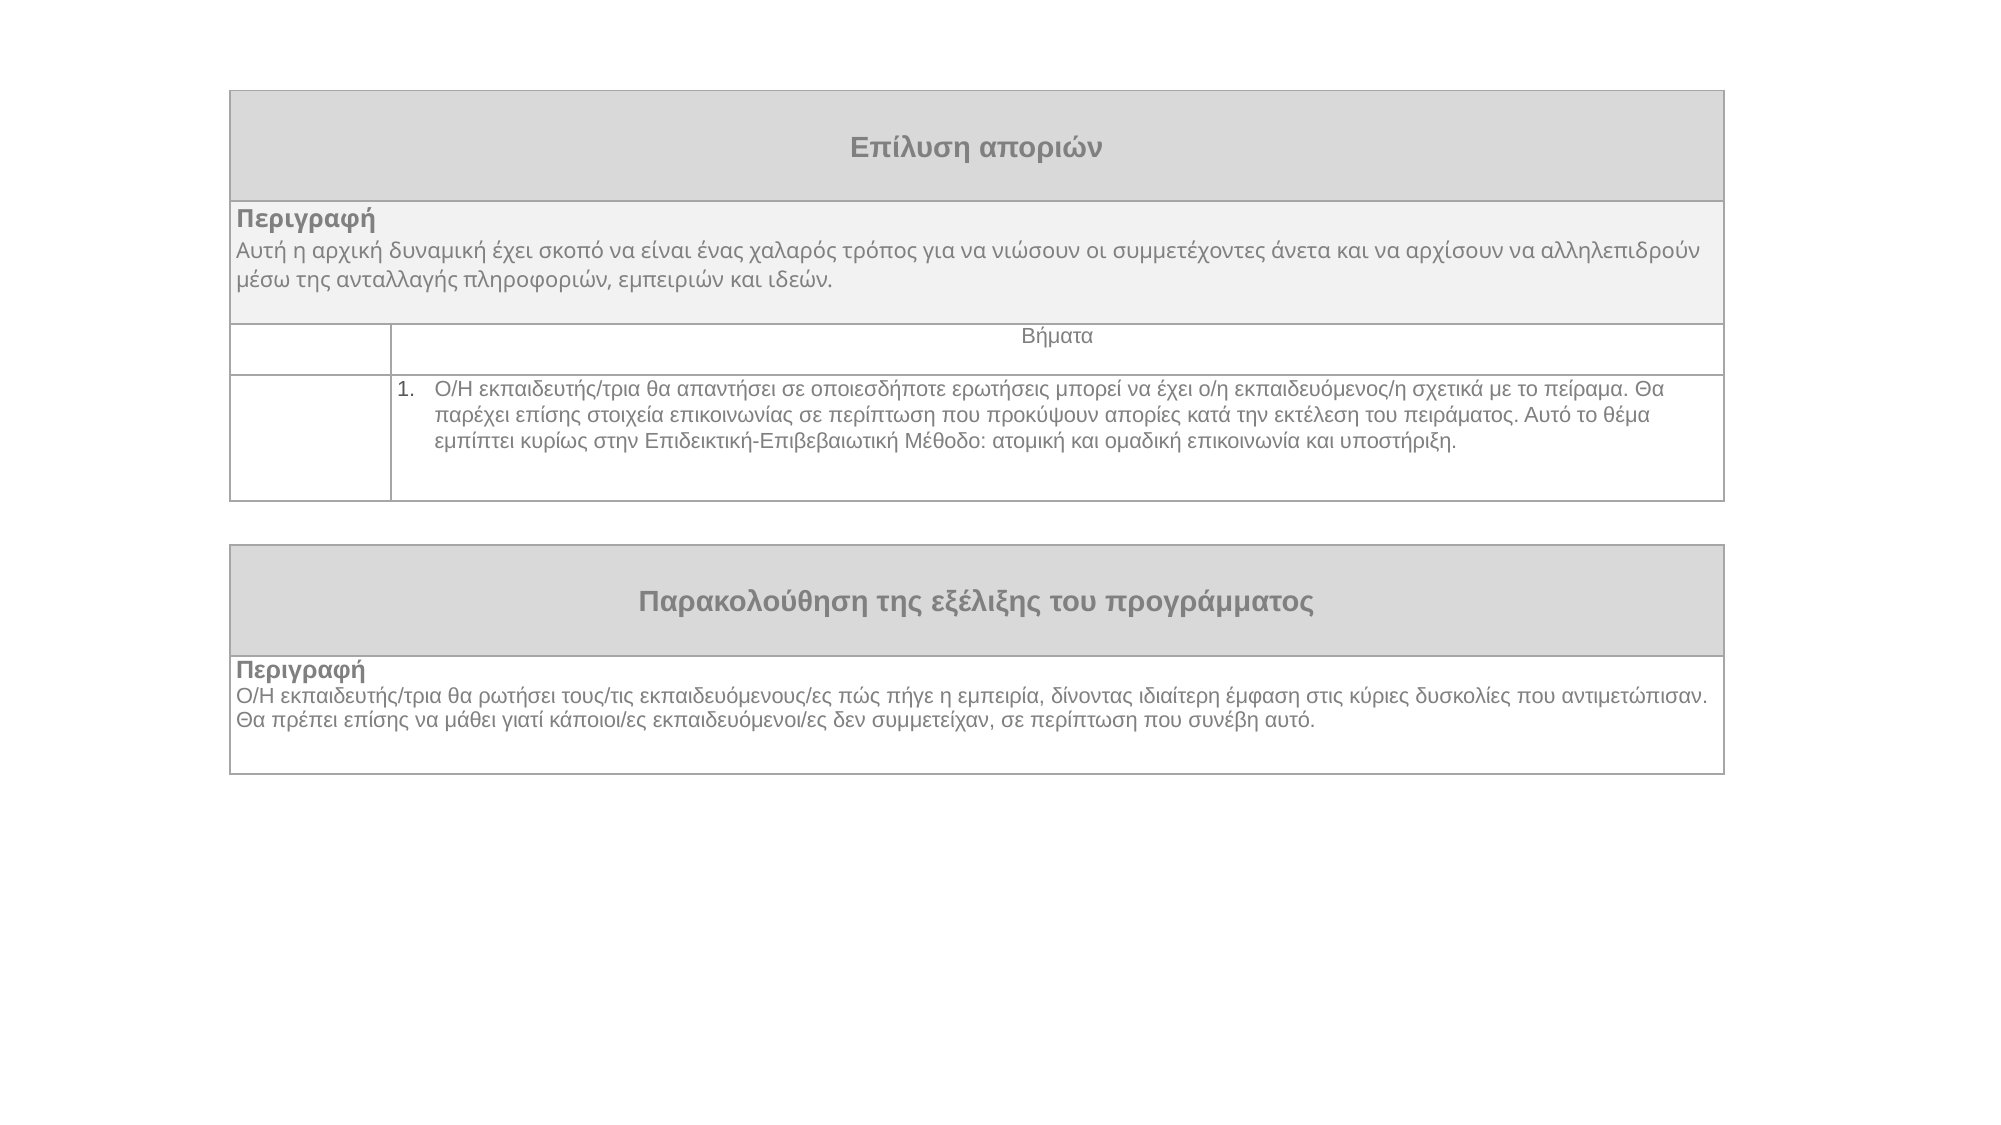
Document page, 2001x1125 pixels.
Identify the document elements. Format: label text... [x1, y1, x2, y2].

table_cell Περιγραφή Αυτή η αρχική δυναμική έχει σκοπό να είναι ένας χαλαρός τρόπος για να νιώσουν οι συμμετέχοντες άνετα και να αρχίσουν να αλληλεπιδρούν μέσω της ανταλλαγής πληροφοριών, εμπειριών και ιδεών. [231, 202, 1723, 323]
table_cell Περιγραφή Ο/Η εκπαιδευτής/τρια θα ρωτήσει τους/τις εκπαιδευόμενους/ες πώς πήγε η εμπειρία, δίνοντας ιδιαίτερη έμφαση στις κύριες δυσκολίες που αντιμετώπισαν. Θα πρέπει επίσης να μάθει γιατί κάποιοι/ες εκπαιδευόμενοι/ες δεν συμμετείχαν, σε περίπτωση που συνέβη αυτό. [231, 657, 1723, 773]
table_cell Βήματα [392, 325, 1723, 374]
table_header Παρακολούθηση της εξέλιξης του προγράμματος [231, 546, 1723, 655]
table_cell [231, 325, 390, 374]
table_cell Ο/Η εκπαιδευτής/τρια θα απαντήσει σε οποιεσδήποτε ερωτήσεις μπορεί να έχει ο/η εκπαιδευόμενος/η σχετικά με το πείραμα. Θα παρέχει επίσης στοιχεία επικοινωνίας σε περίπτωση που προκύψουν απορίες κατά την εκτέλεση του πειράματος. Αυτό το θέμα εμπίπτει κυρίως στην Επιδεικτική-Επιβεβαιωτική Μέθοδο: ατομική και ομαδική επικοινωνία και υποστήριξη. [392, 376, 1723, 500]
table_cell [231, 376, 390, 500]
table_header Επίλυση αποριών [231, 91, 1723, 200]
